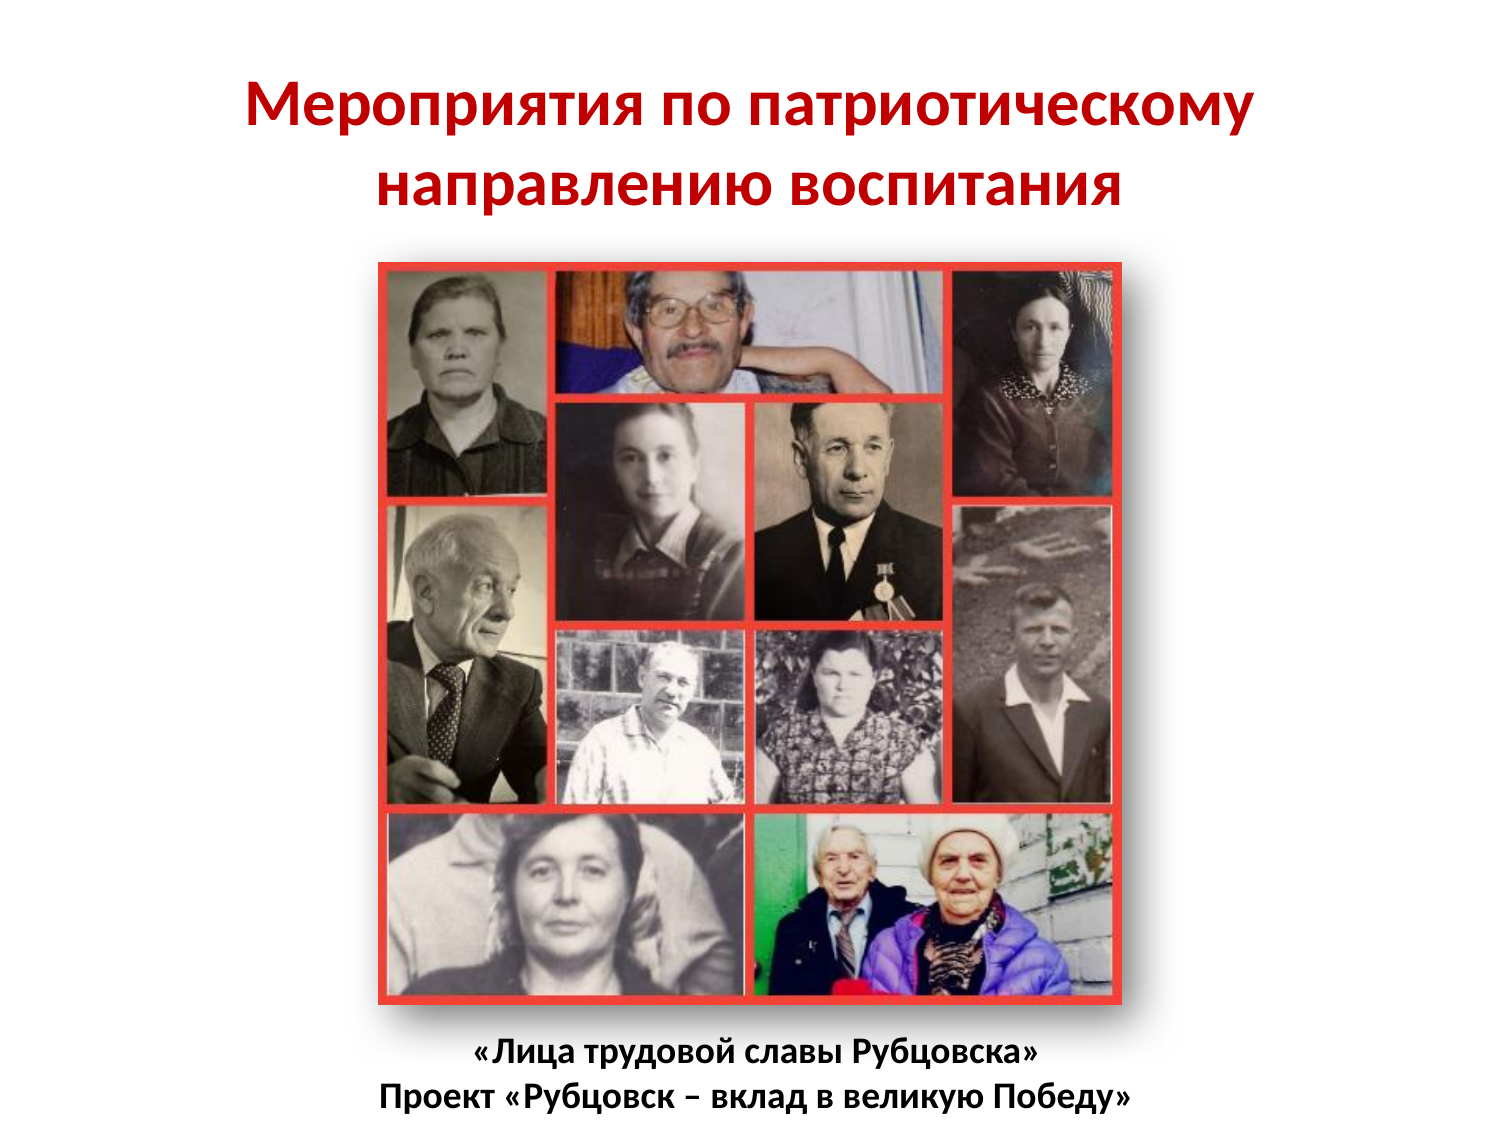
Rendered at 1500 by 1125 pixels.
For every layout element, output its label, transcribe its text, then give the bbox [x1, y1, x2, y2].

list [378, 262, 1122, 1006]
text_box «Лица трудовой славы Рубцовска» Проект «Рубцовск – вклад в великую Победу» [364, 1018, 1150, 1124]
title Мероприятия по патриотическому направлению воспитания [75, 45, 1425, 233]
